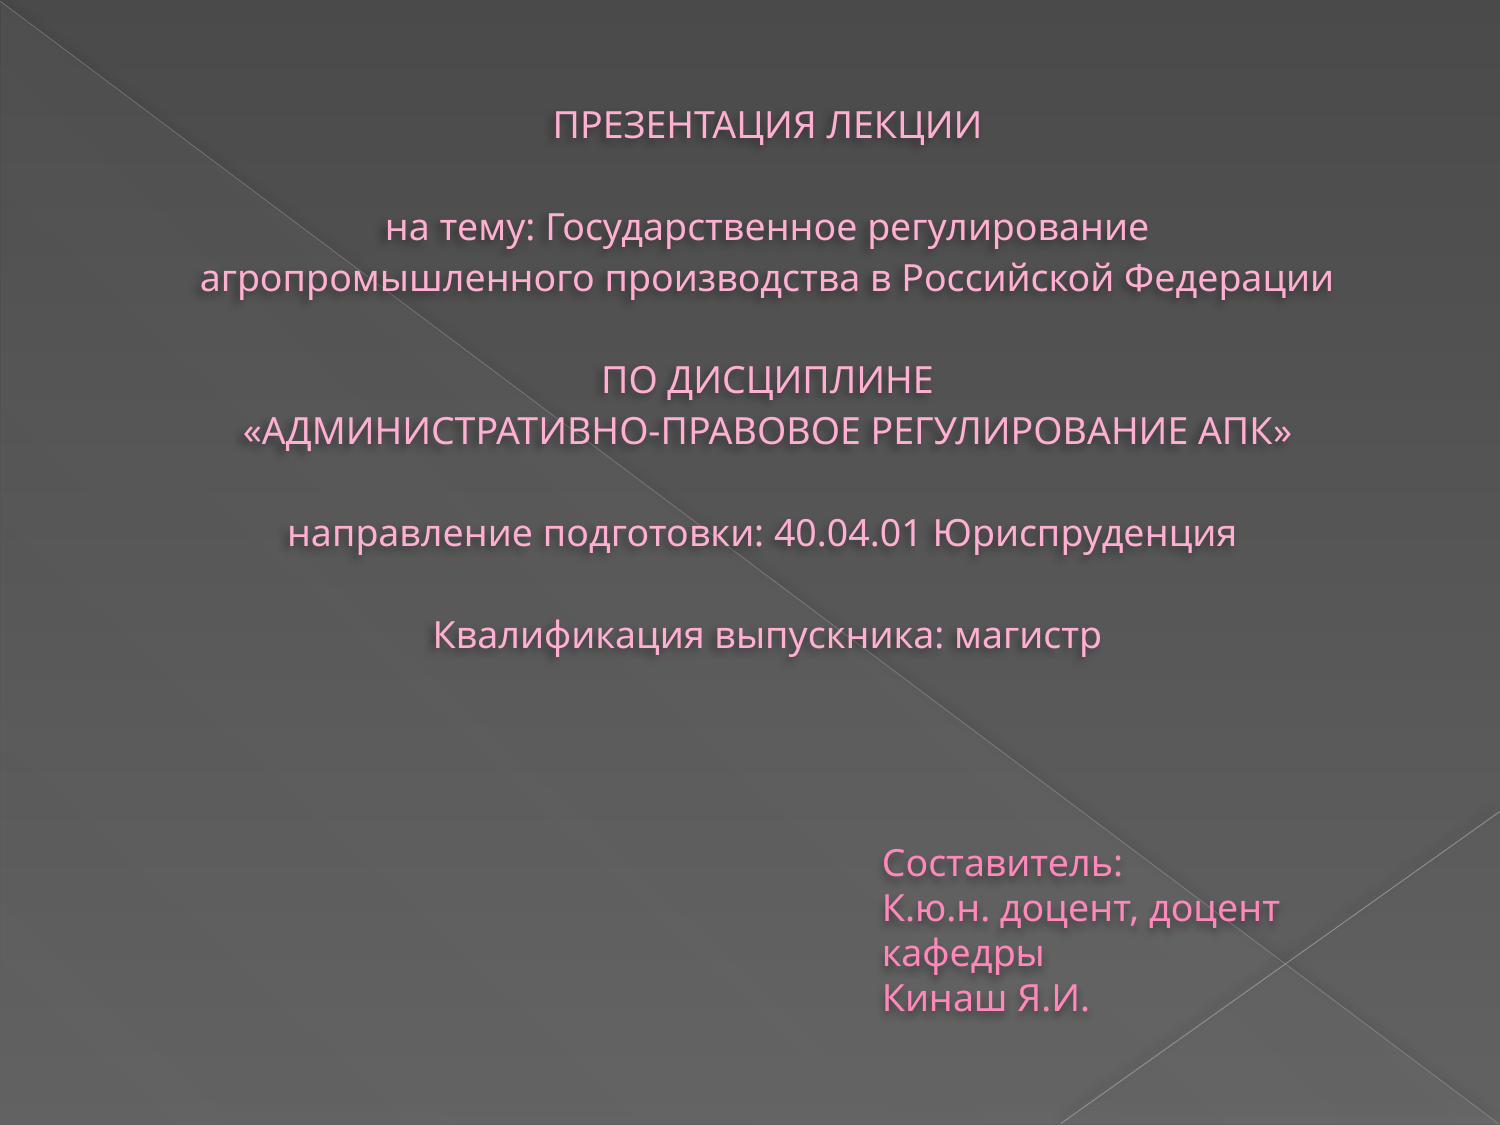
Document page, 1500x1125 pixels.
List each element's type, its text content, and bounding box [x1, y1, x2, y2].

text_box ПРЕЗЕНТАЦИЯ ЛЕКЦИИ на тему: Государственное регулирование агропромышленного производства в Российской Федерации ПО ДИСЦИПЛИНЕ «АДМИНИСТРАТИВНО-ПРАВОВОЕ РЕГУЛИРОВАНИЕ АПК» направление подготовки: 40.04.01 Юриспруденция Квалификация выпускника: магистр [175, 81, 1360, 779]
text_box Составитель: К.ю.н. доцент, доцент кафедры Кинаш Я.И. [867, 831, 1465, 1027]
